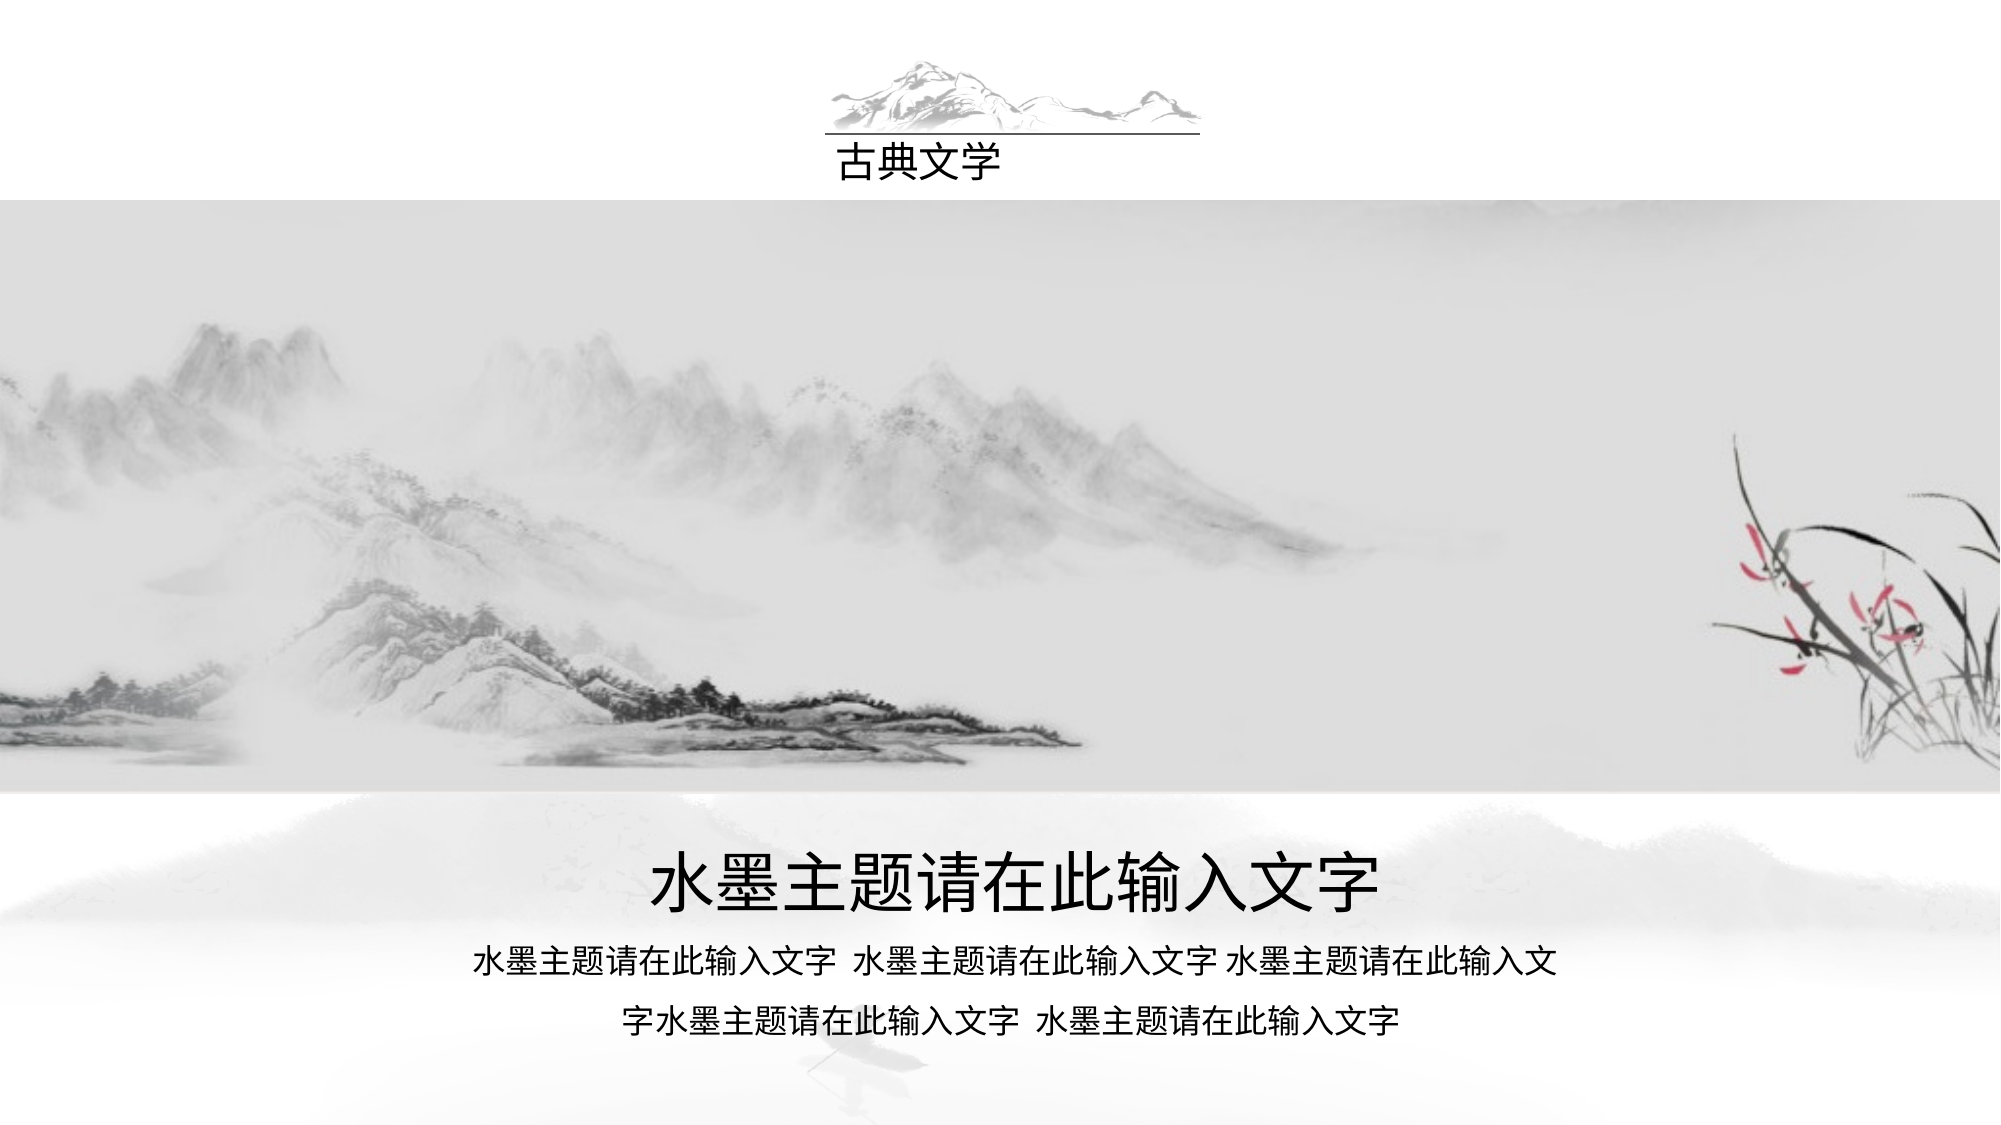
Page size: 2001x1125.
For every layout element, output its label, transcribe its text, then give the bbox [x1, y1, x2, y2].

text_box 水墨主题请在此输入文字 水墨主题请在此输入文字 水墨主题请在此输入文字 水墨主题请在此输入文 字水墨主题请在此输入文字 水墨主题请在此输入文字 [343, 794, 1688, 1048]
picture [0, 200, 2000, 1125]
picture [831, 36, 1222, 150]
